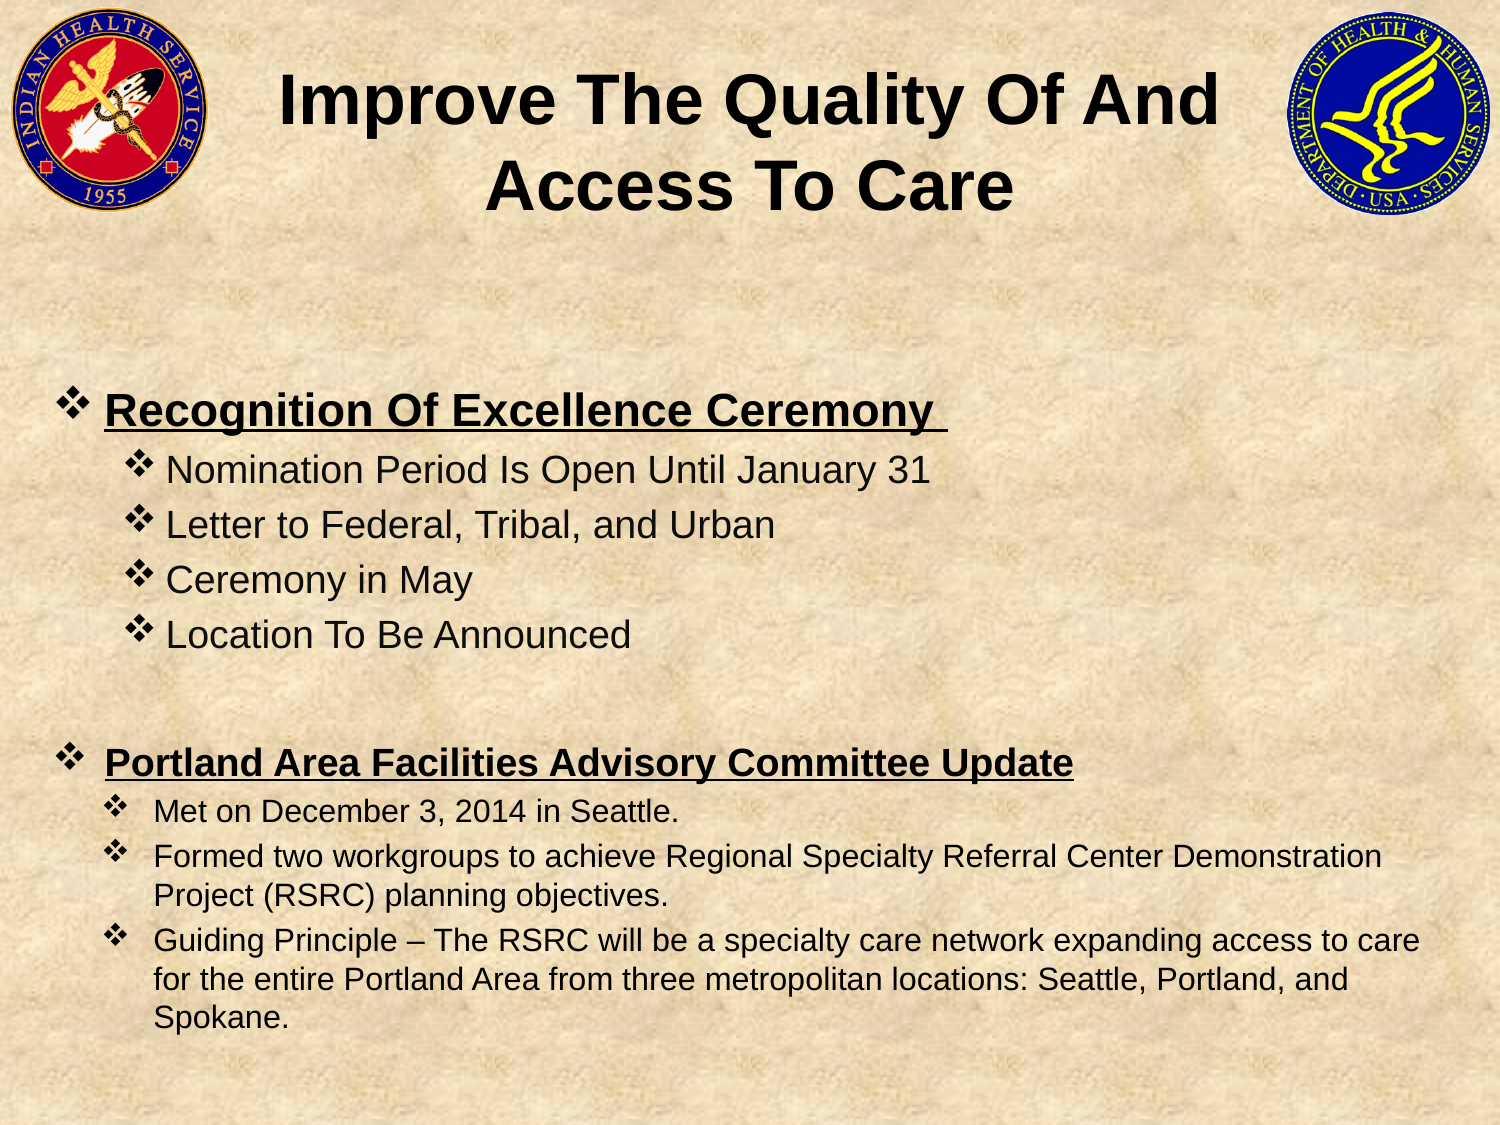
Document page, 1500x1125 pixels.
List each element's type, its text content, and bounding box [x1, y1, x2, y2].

title Improve The Quality Of And Access To Care [254, 45, 1288, 233]
picture [0, 0, 1500, 1125]
list Recognition Of Excellence Ceremony Nomination Period Is Open Until January 31 Letter to Federal, Tribal, and Urban Ceremony in May Location To Be Announced Portland Area Facilities Advisory Committee Update Met on December 3, 2014 in Seattle. Formed two workgroups to achieve Regional Specialty Referral Center Demonstration Project (RSRC) planning objectives. Guiding Principle – The RSRC will be a specialty care network expanding access to care for the entire Portland Area from three metropolitan locations: Seattle, Portland, and Spokane. [37, 324, 1475, 1050]
